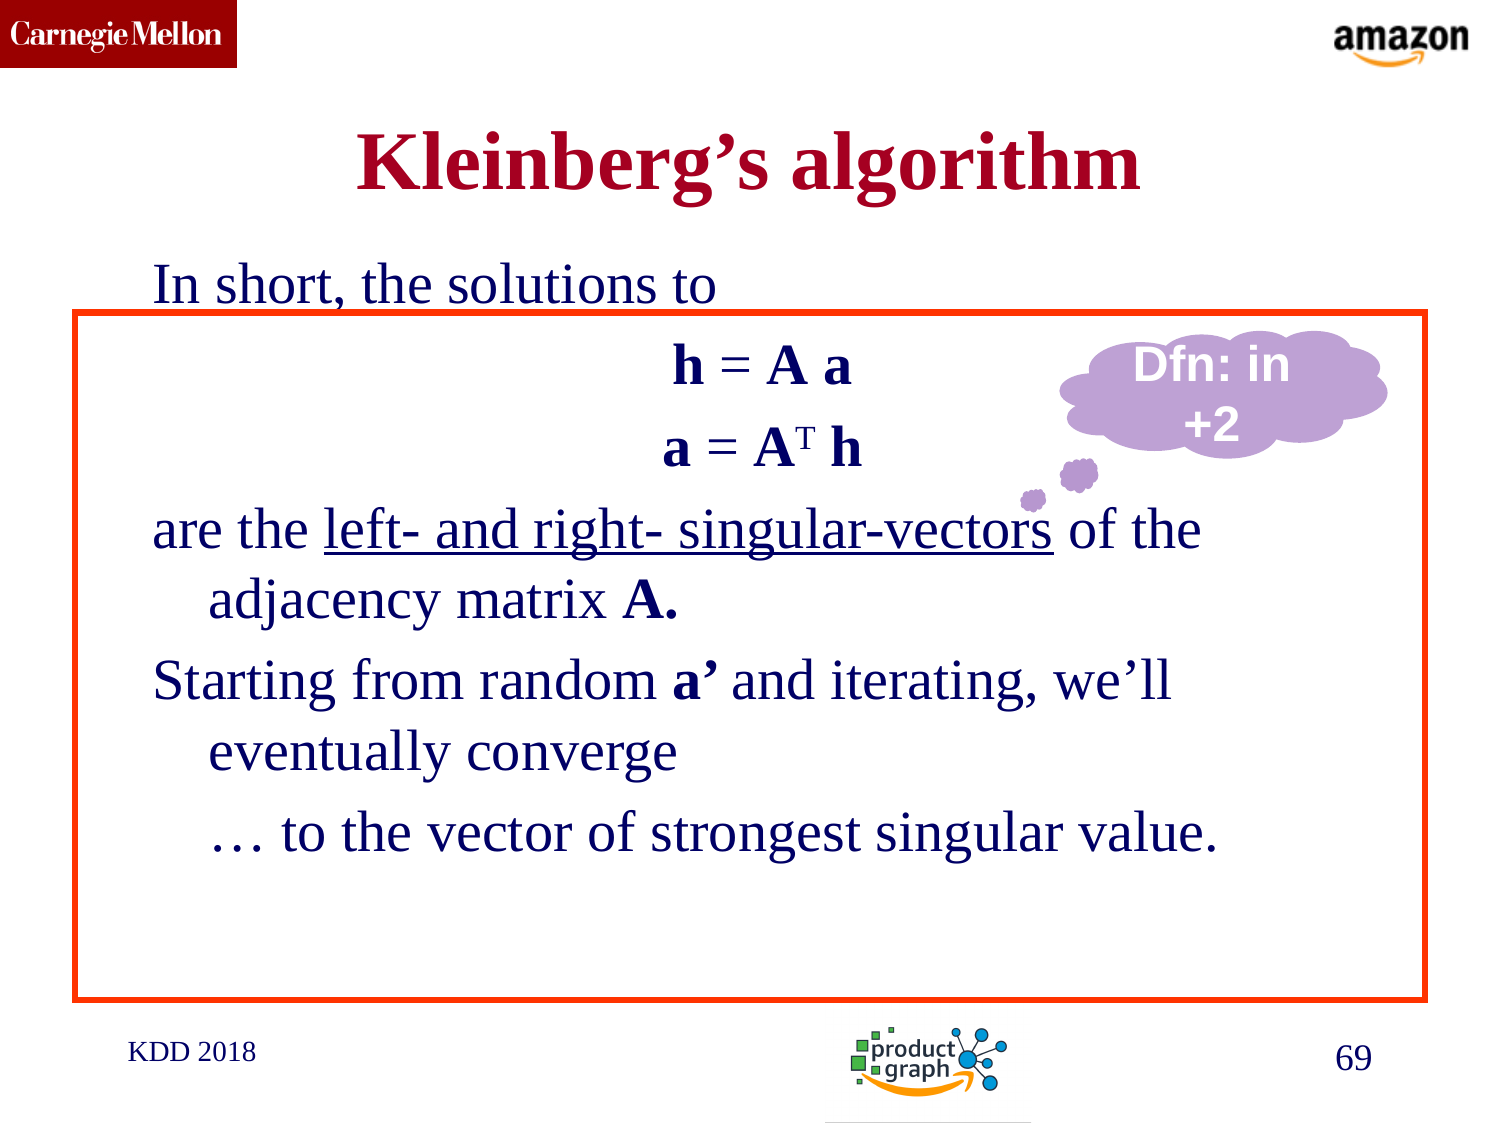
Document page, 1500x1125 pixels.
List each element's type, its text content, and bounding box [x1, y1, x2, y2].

text_box Dfn: in +2 [1059, 330, 1388, 459]
picture [0, 0, 237, 68]
text_box [1059, 458, 1099, 494]
text_box [74, 312, 1425, 1000]
slide_number KDD 2018 [112, 1024, 426, 1101]
list In short, the solutions to h = A a a = AT h are the left- and right- singular-vectors of the adjacency matrix A. Starting from random a’ and iterating, we’ll eventually converge … to the vector of strongest singular value. [137, 237, 1388, 312]
picture [1322, 4, 1484, 88]
text_box [1020, 489, 1047, 513]
title Kleinberg’s algorithm [112, 99, 1388, 213]
slide_number 69 [1074, 1024, 1388, 1101]
